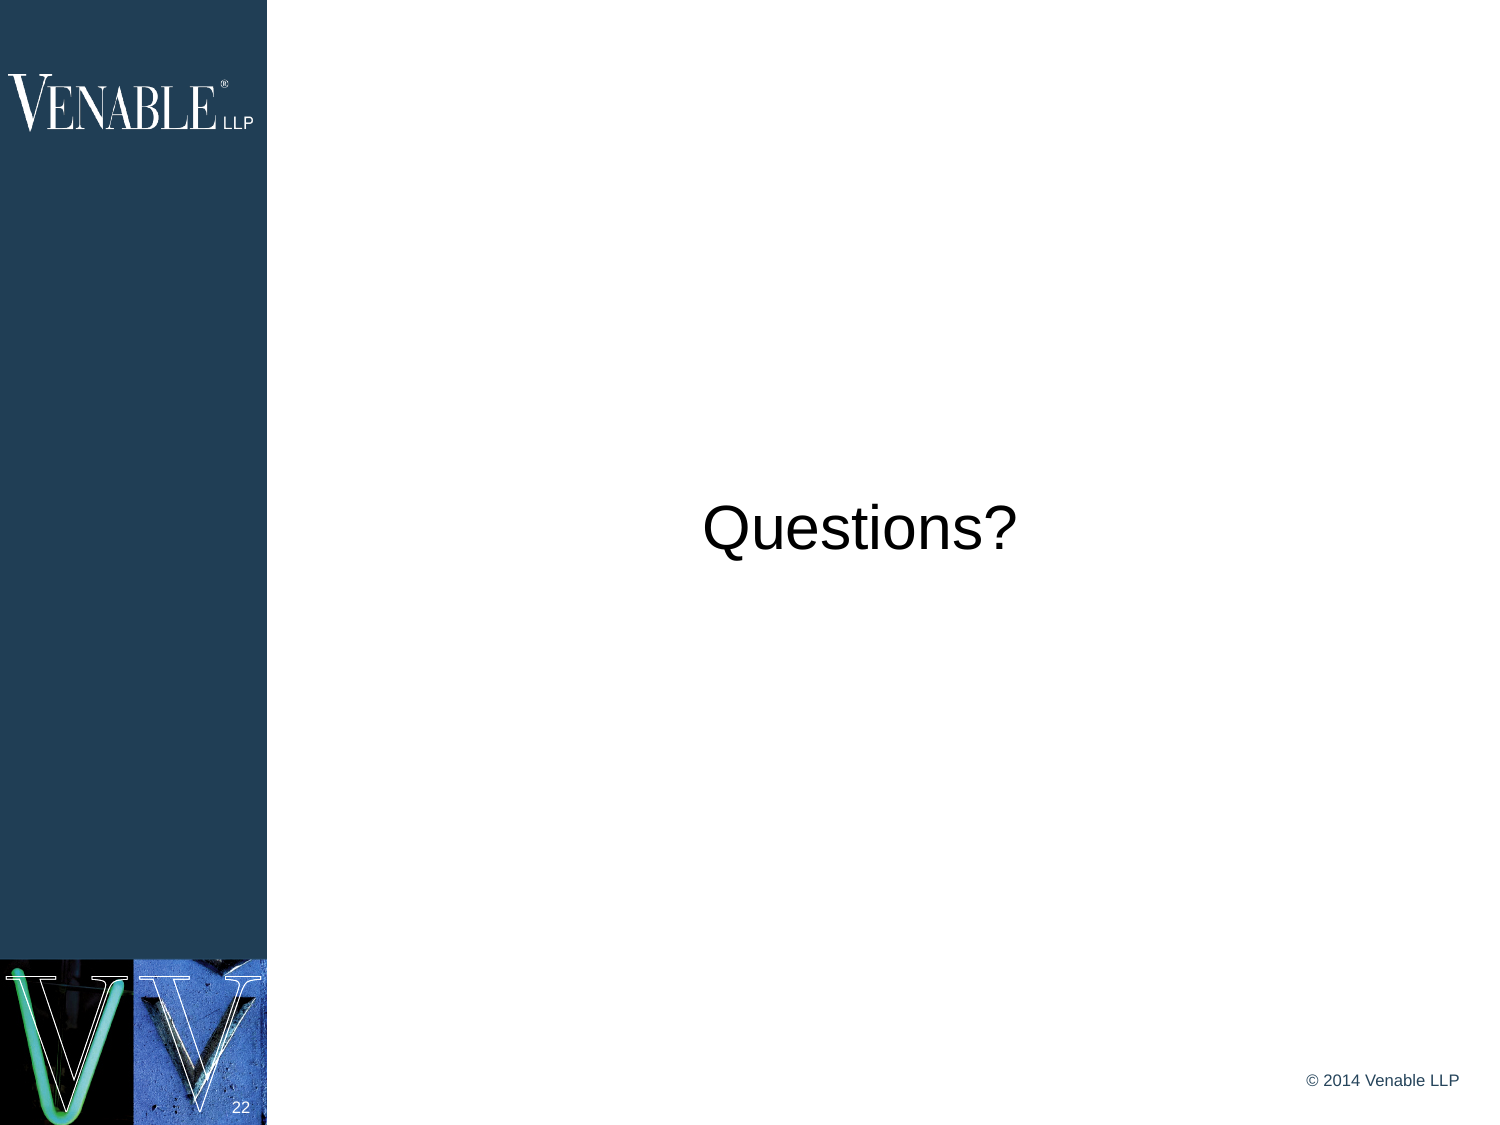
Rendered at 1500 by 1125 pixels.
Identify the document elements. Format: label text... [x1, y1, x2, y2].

footer © 2014 Venable LLP [999, 1062, 1475, 1100]
picture [0, 959, 267, 1125]
picture [8, 74, 253, 132]
title Questions? [687, 500, 1075, 650]
